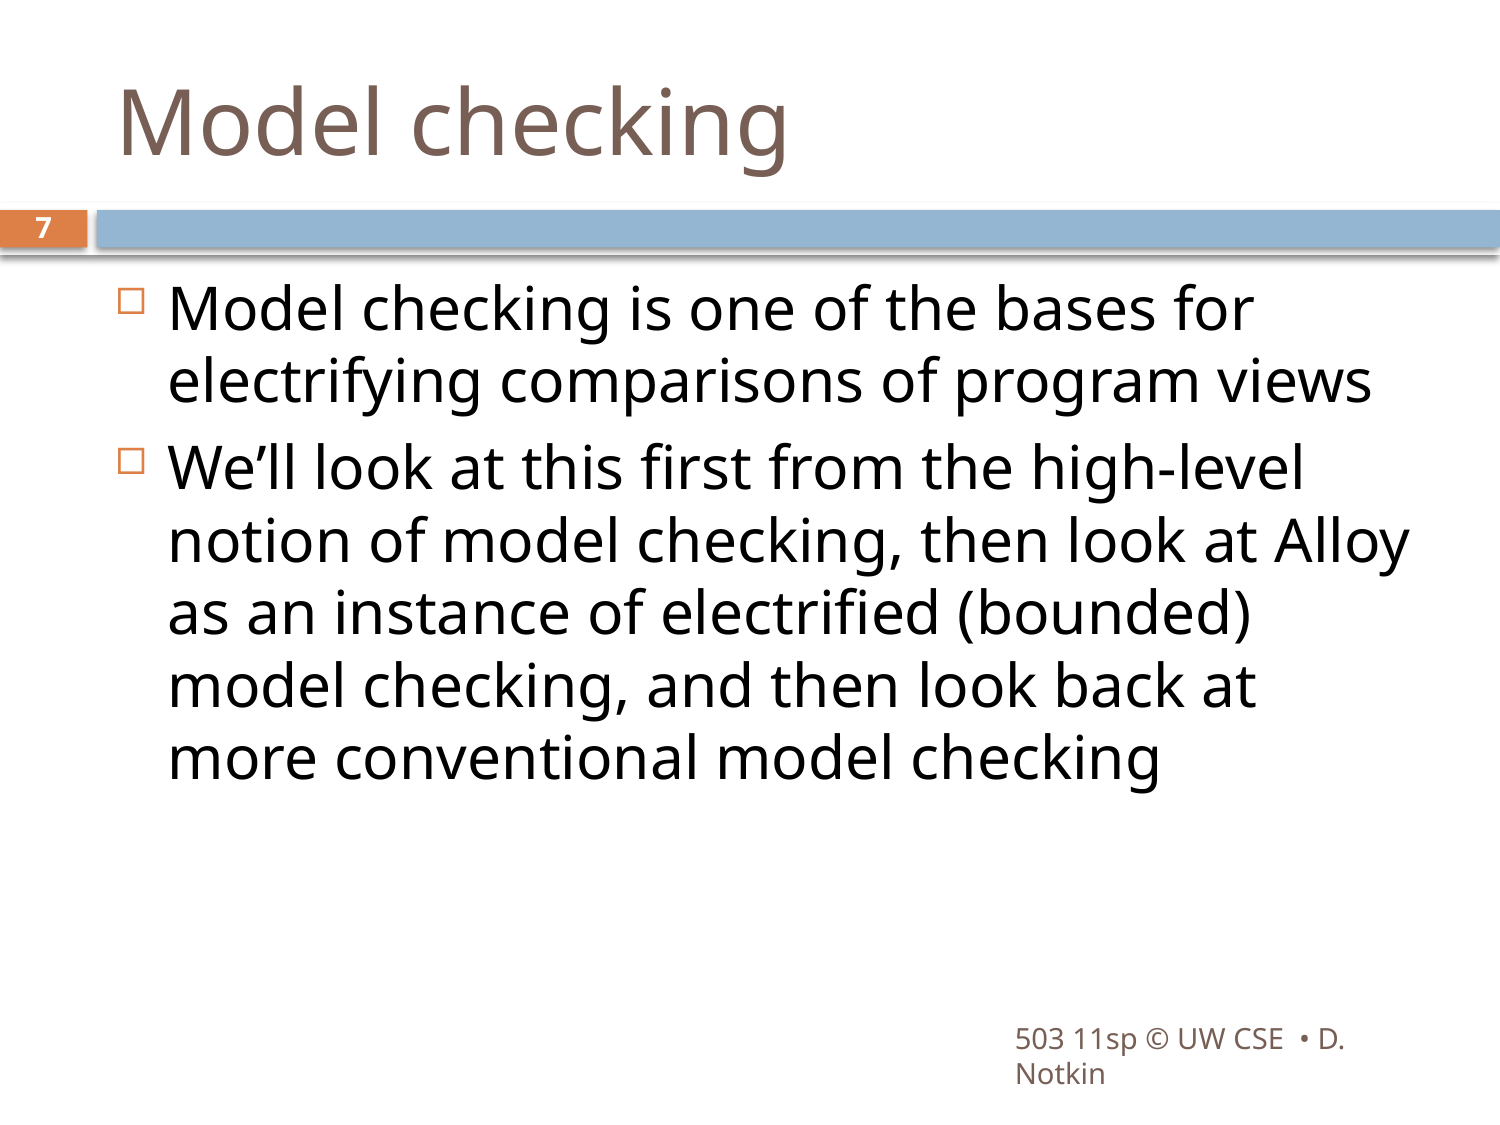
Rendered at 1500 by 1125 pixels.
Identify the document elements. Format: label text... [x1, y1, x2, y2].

title Model checking [100, 37, 1438, 200]
slide_number 503 11sp © UW CSE • D. Notkin [999, 1025, 1438, 1085]
list Model checking is one of the bases for electrifying comparisons of program views We’ll look at this first from the high-level notion of model checking, then look at Alloy as an instance of electrified (bounded) model checking, and then look back at more conventional model checking [100, 262, 1438, 1000]
slide_number 7 [0, 208, 88, 249]
